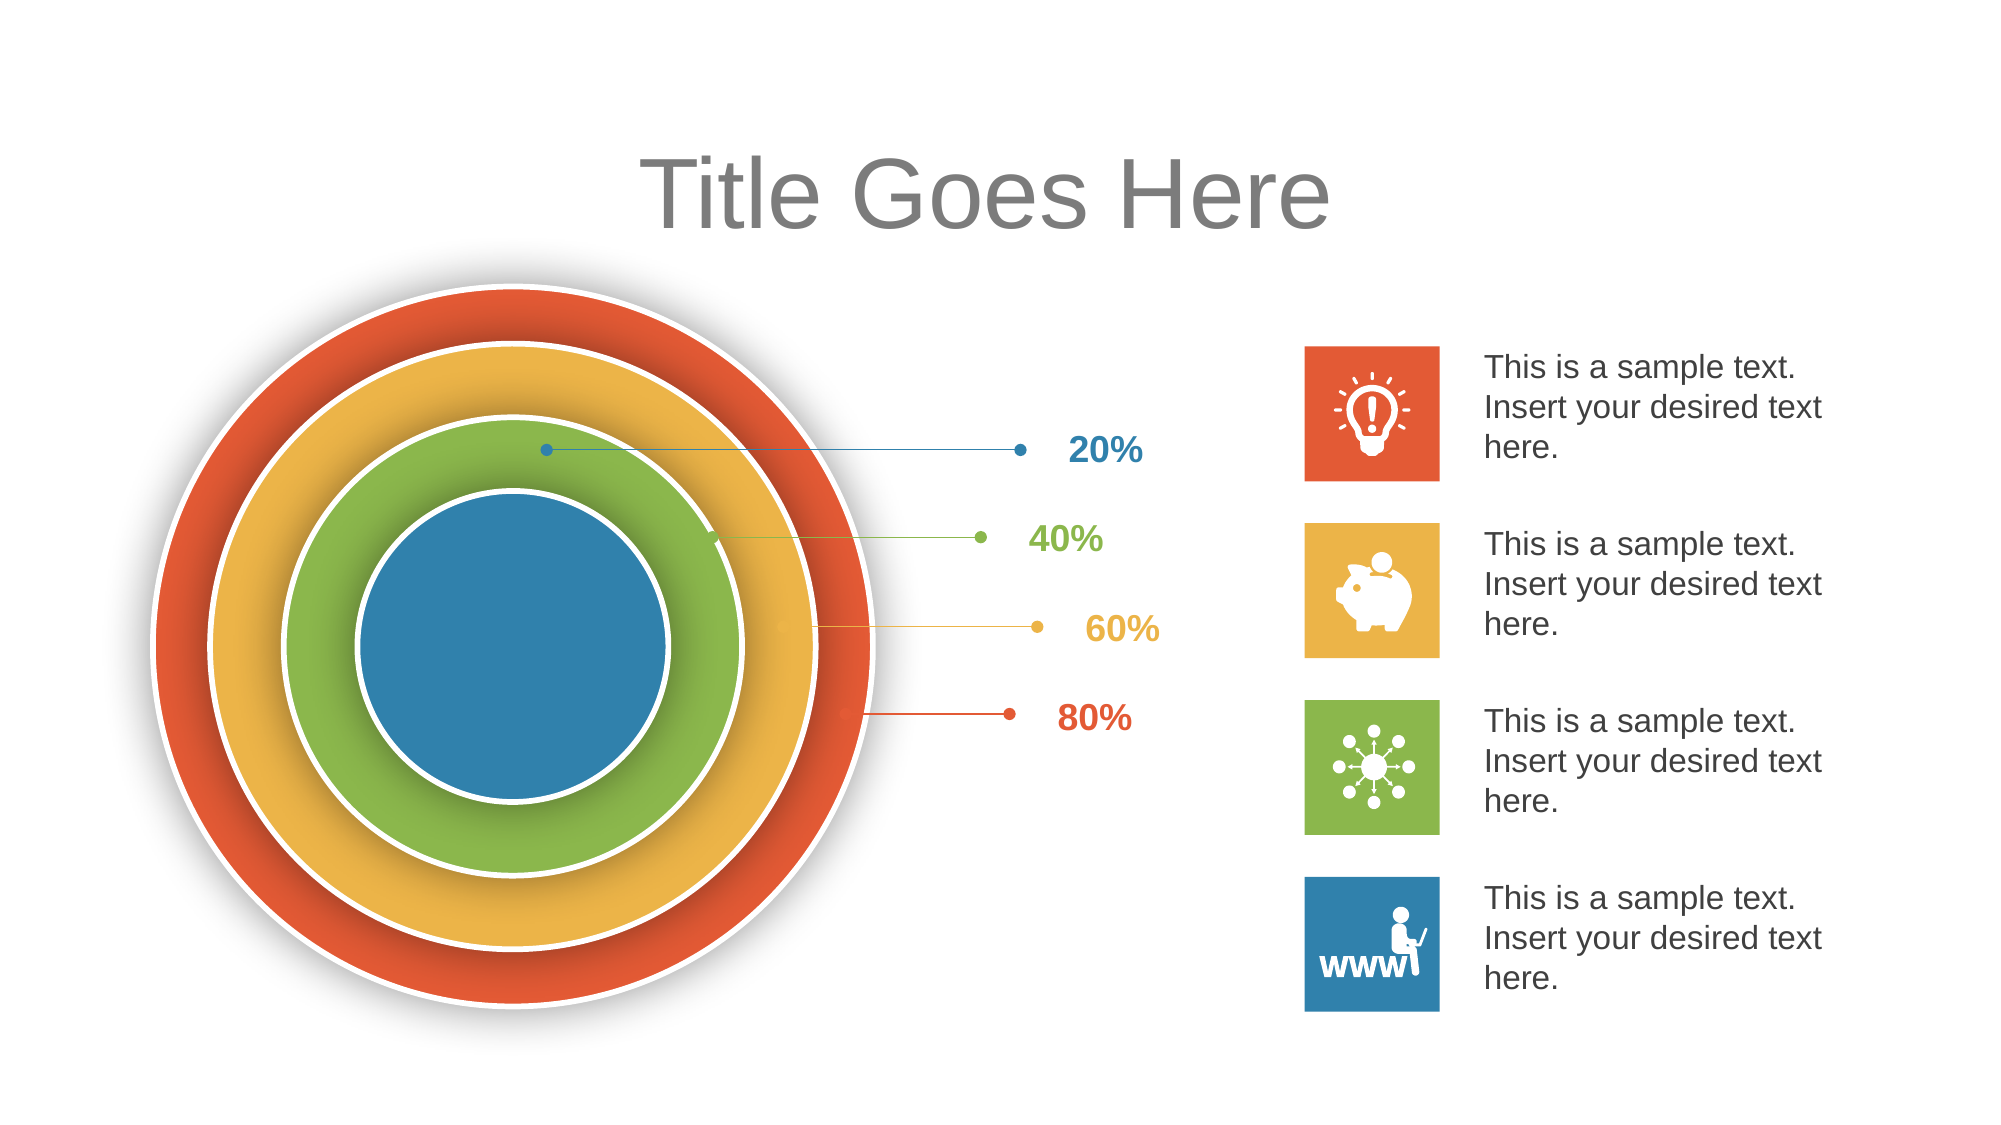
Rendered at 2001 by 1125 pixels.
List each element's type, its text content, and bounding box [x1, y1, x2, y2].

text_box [783, 596, 1247, 657]
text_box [152, 286, 873, 1007]
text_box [1332, 724, 1416, 810]
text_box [1304, 338, 1896, 482]
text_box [845, 685, 1219, 747]
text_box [1336, 552, 1412, 632]
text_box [1333, 372, 1411, 456]
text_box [546, 417, 1230, 478]
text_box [1304, 868, 1896, 1012]
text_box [1319, 906, 1428, 978]
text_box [1304, 515, 1896, 659]
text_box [712, 506, 1191, 568]
text_box Title Goes Here [586, 122, 1414, 255]
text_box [1304, 691, 1896, 836]
